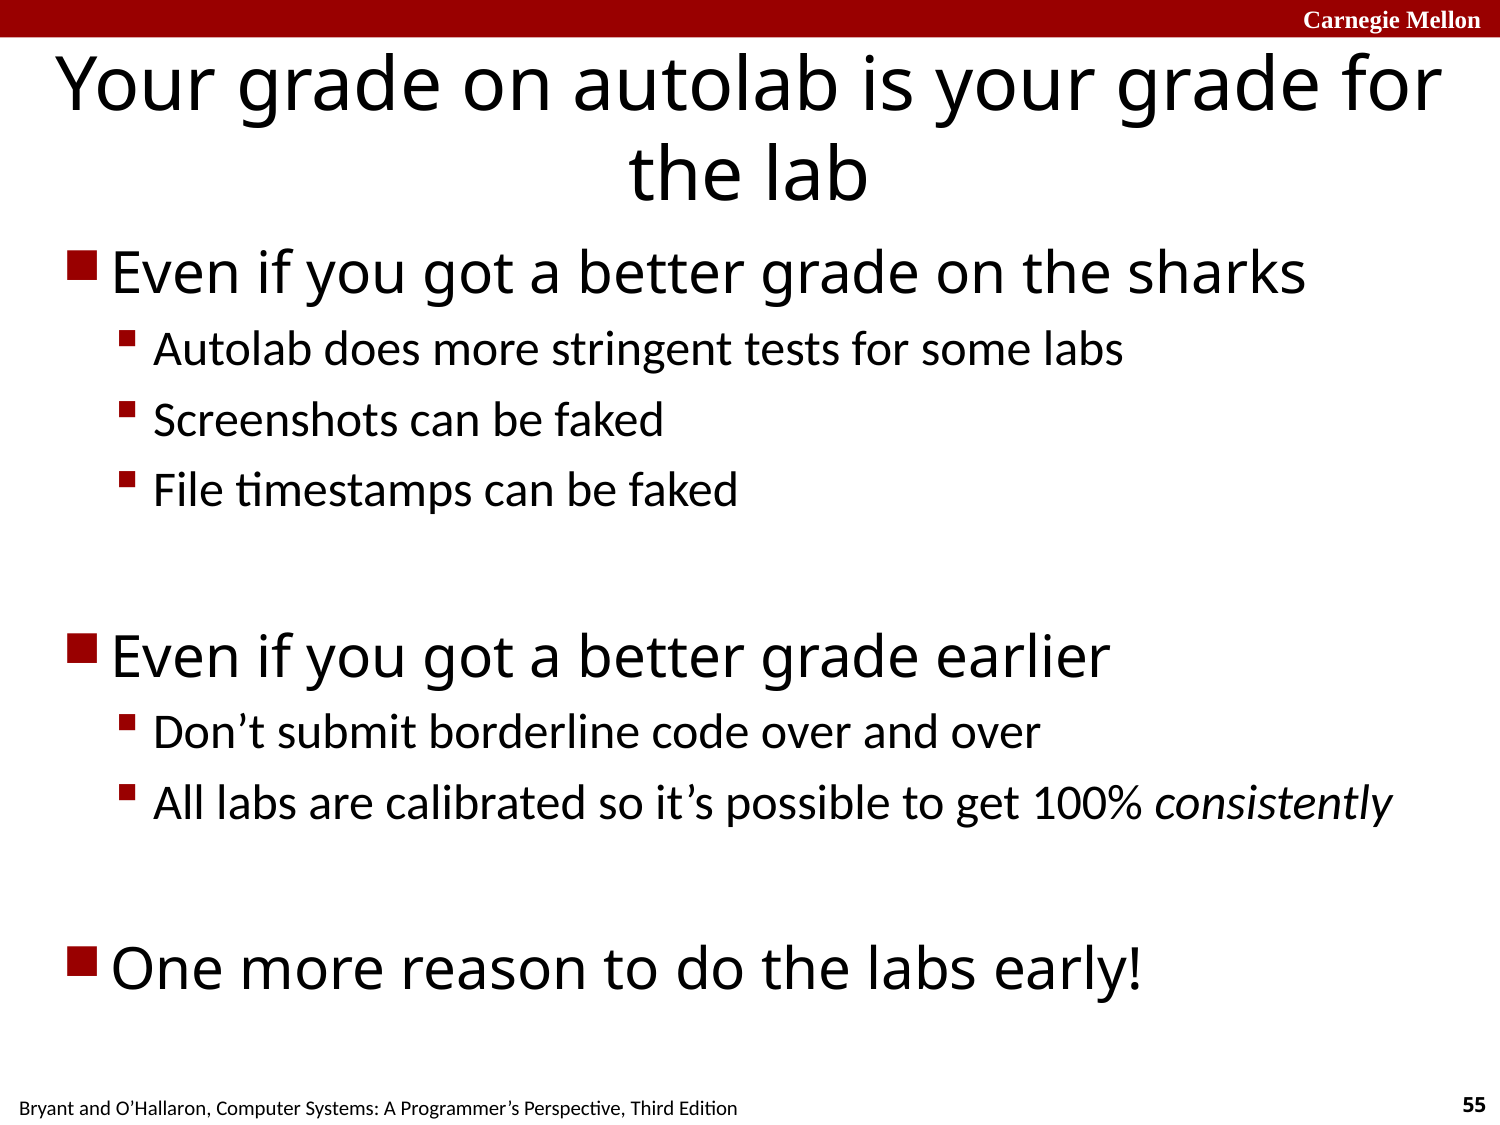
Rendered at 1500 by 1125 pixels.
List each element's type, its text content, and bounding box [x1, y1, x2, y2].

title Your grade on autolab is your grade for the lab [0, 37, 1500, 213]
list Even if you got a better grade on the sharks Autolab does more stringent tests for some labs Screenshots can be faked File timestamps can be faked Even if you got a better grade earlier Don’t submit borderline code over and over All labs are calibrated so it’s possible to get 100% consistently One more reason to do the labs early! [62, 228, 1438, 1122]
